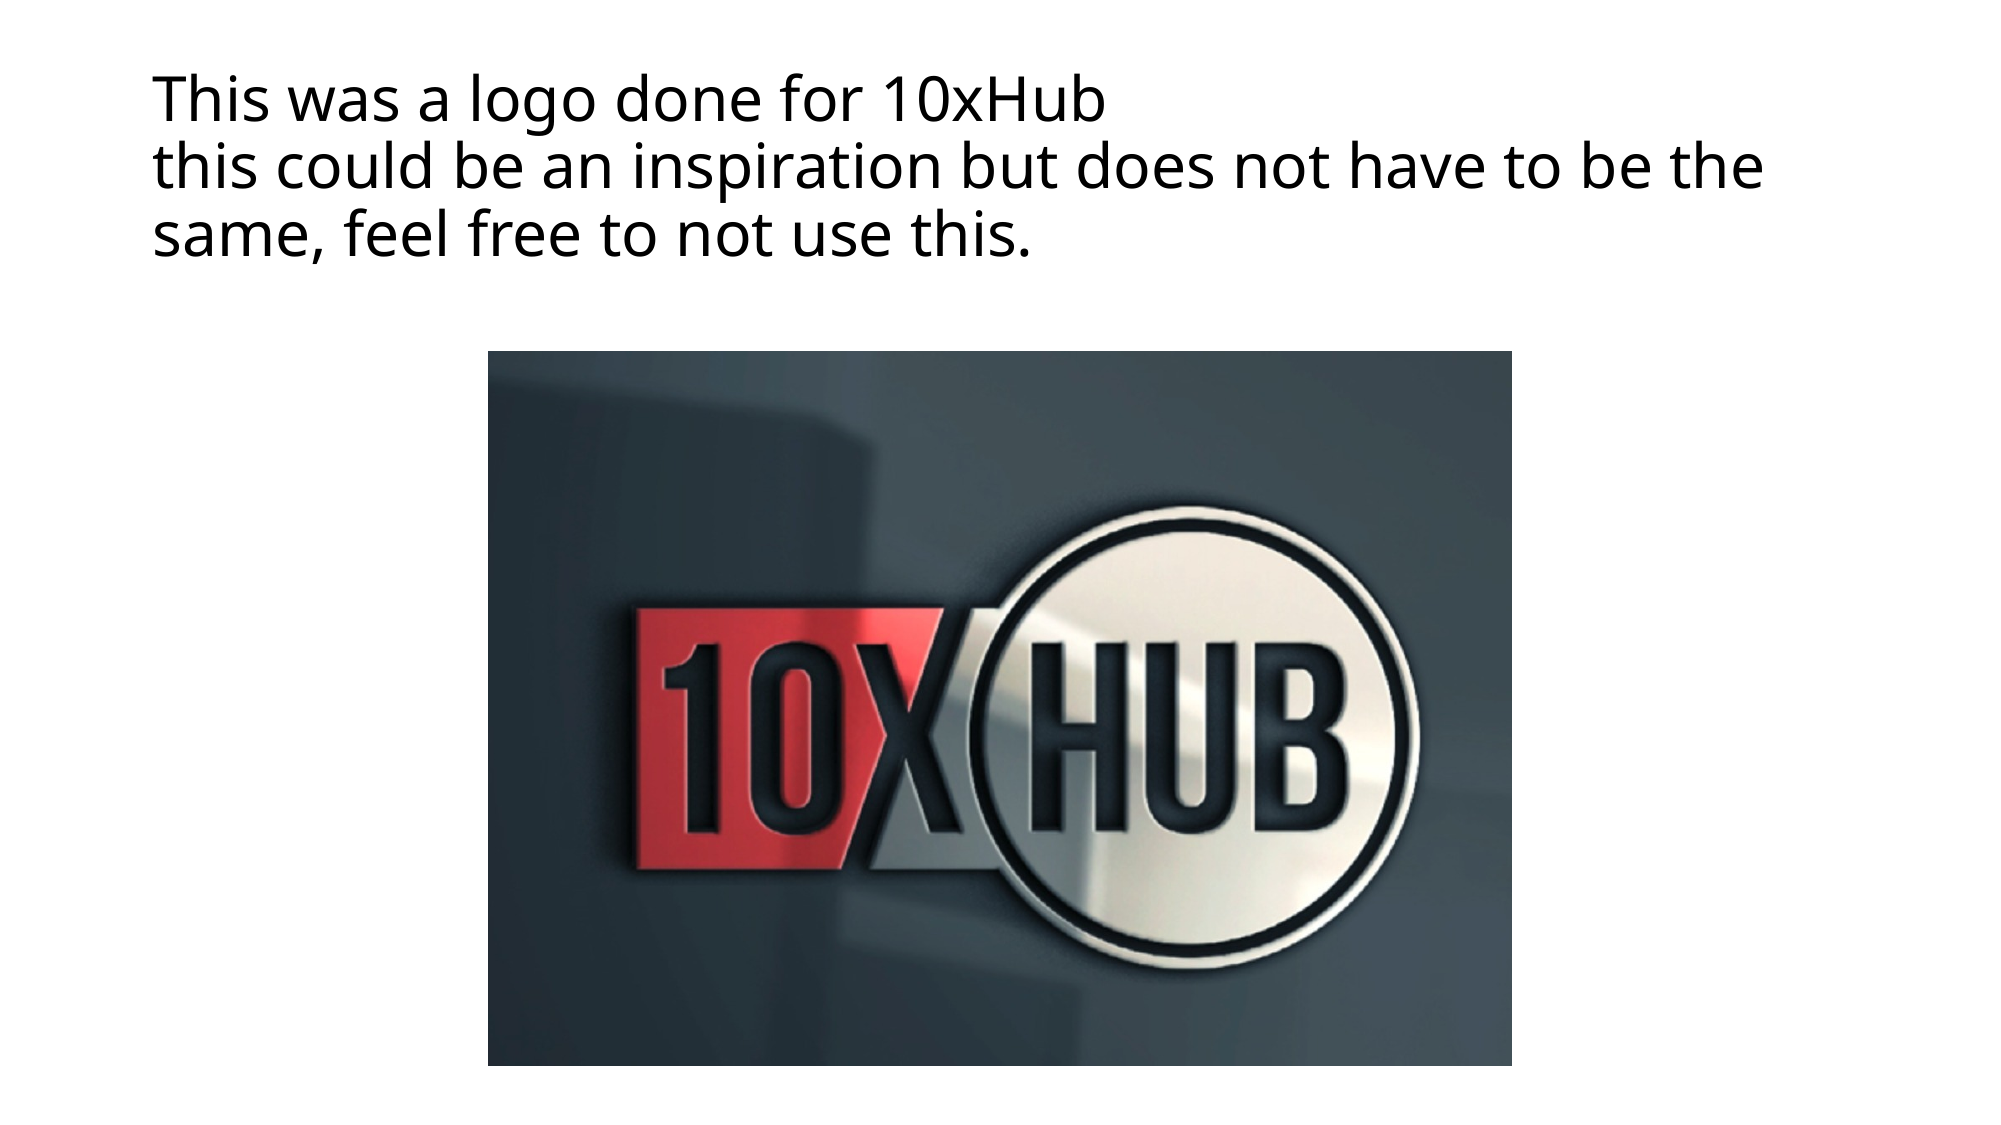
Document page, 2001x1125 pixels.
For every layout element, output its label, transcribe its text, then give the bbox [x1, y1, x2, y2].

title This was a logo done for 10xHub this could be an inspiration but does not have to be the same, feel free to not use this. [137, 59, 1863, 278]
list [488, 351, 1512, 1066]
